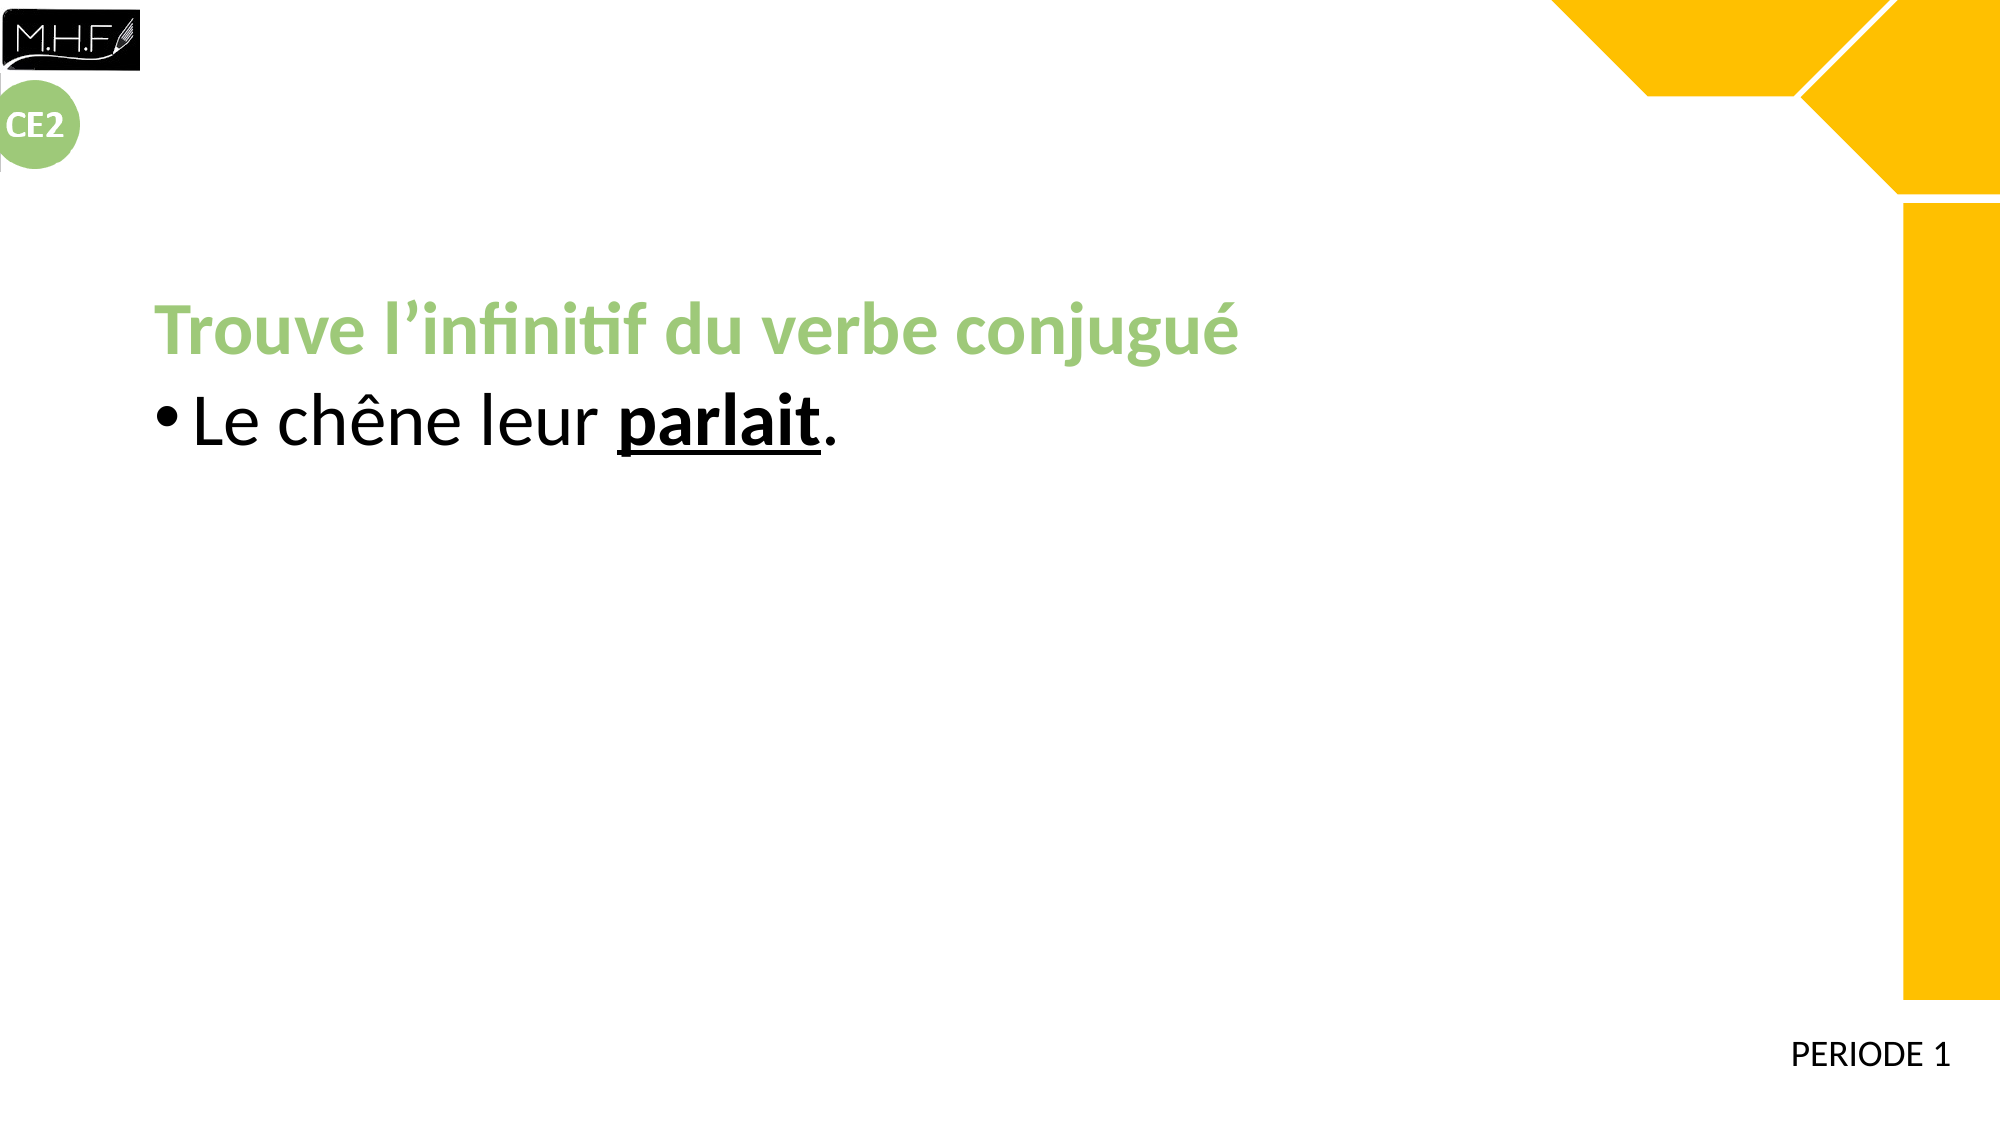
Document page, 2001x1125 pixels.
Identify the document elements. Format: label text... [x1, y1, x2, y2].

picture [0, 7, 140, 172]
text_box [1902, 202, 2000, 1001]
text_box Trouve l’infinitif du verbe conjugué Le chêne leur parlait. [139, 282, 1865, 996]
text_box [1799, 0, 2000, 196]
text_box PERIODE 1 [1362, 1021, 1967, 1082]
text_box [1549, 0, 1892, 98]
